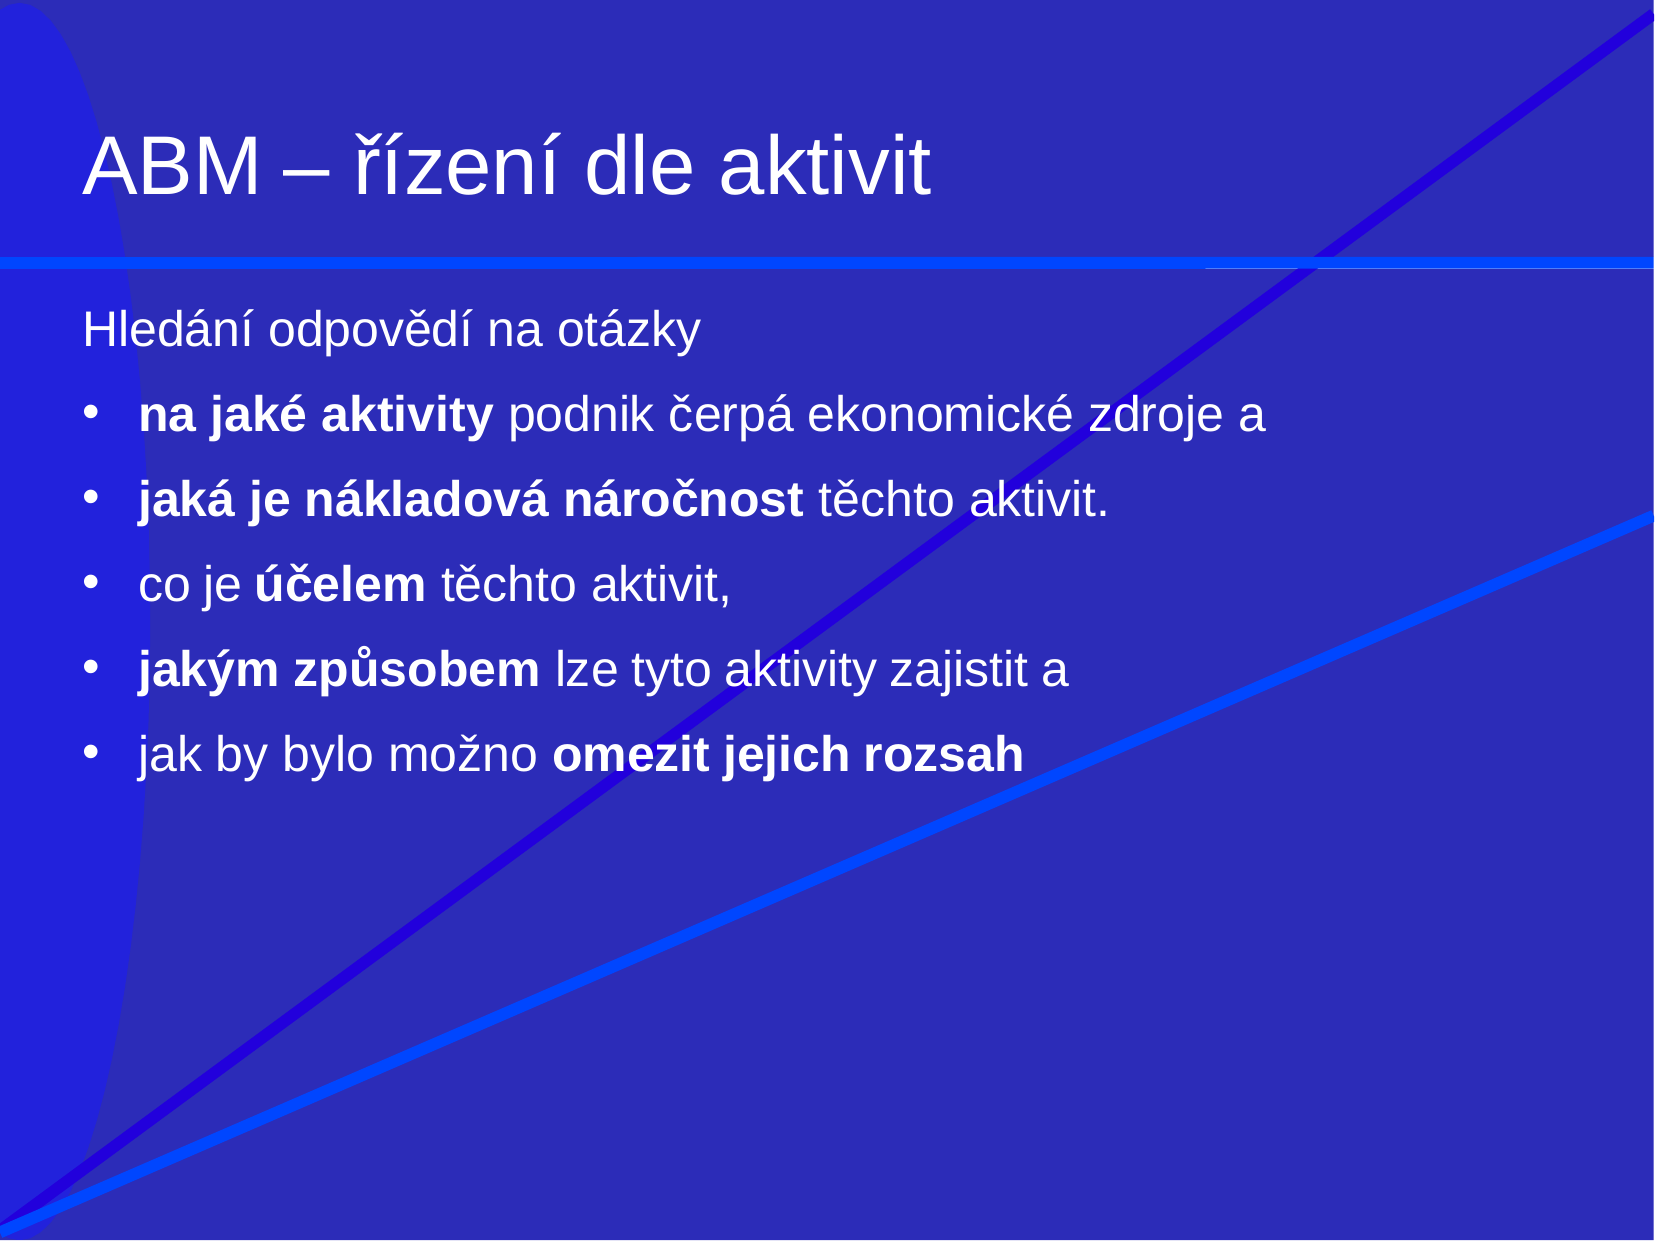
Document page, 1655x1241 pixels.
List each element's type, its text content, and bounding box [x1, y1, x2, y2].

title ABM – řízení dle aktivit [80, 67, 1574, 319]
text_box Hledání odpovědí na otázky na jaké aktivity podnik čerpá ekonomické zdroje a jaká je nákladová náročnost těchto aktivit. co je účelem těchto aktivit, jakým způsobem lze tyto aktivity zajistit a jak by bylo možno omezit jejich rozsah [80, 296, 1270, 782]
